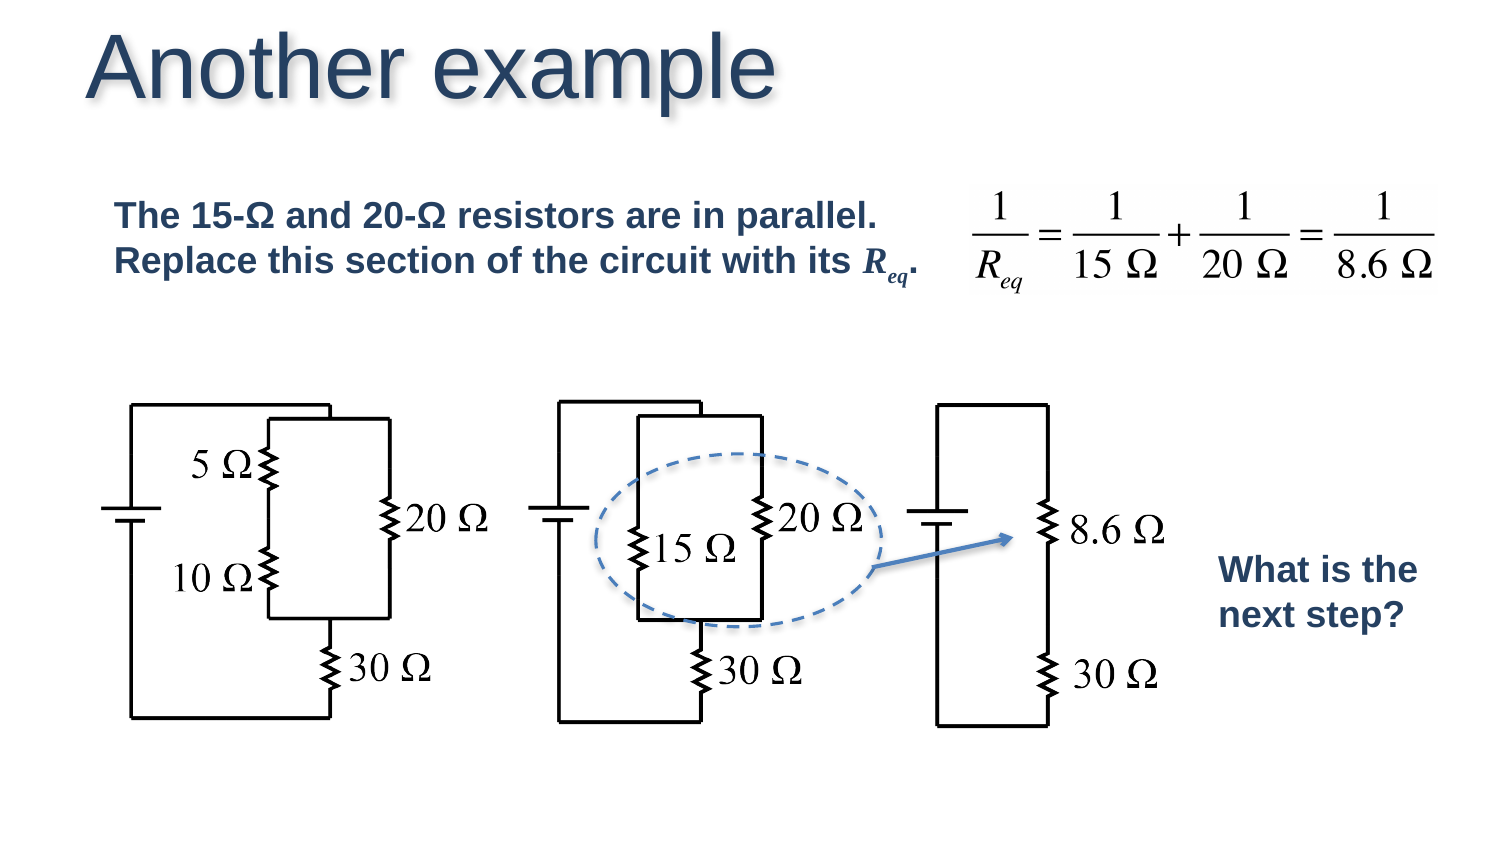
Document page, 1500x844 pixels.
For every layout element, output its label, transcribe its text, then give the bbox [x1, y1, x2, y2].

text_box Another example [70, 0, 1465, 206]
text_box [876, 516, 882, 535]
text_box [871, 536, 1014, 568]
text_box What is the next step? [1203, 537, 1478, 642]
text_box The 15-Ω and 20-Ω resistors are in parallel. Replace this section of the circuit with its Req. [99, 213, 1040, 385]
picture [969, 183, 1438, 295]
picture [89, 392, 503, 723]
picture [518, 390, 873, 730]
picture [901, 392, 1168, 731]
